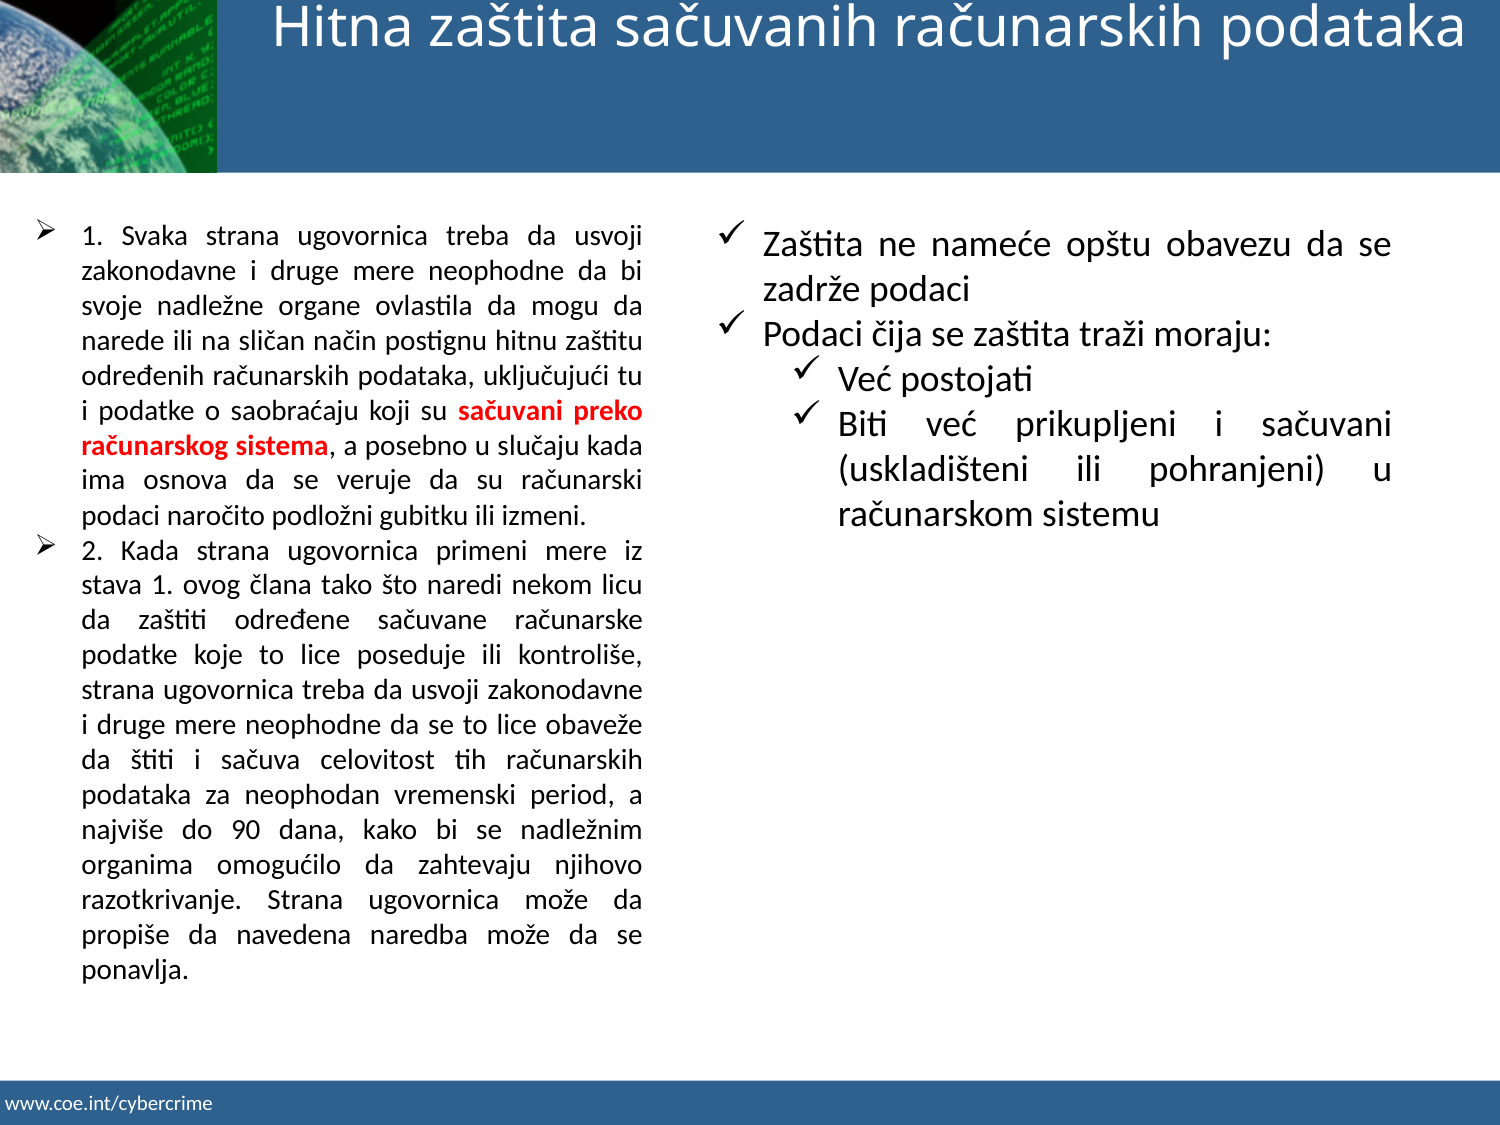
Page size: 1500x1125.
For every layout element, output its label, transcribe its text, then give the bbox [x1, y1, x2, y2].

text_box Hitna zaštita sačuvanih računarskih podataka [230, 0, 1483, 65]
text_box Zaštita ne nameće opštu obavezu da se zadrže podaci Podaci čija se zaštita traži moraju: Već postojati Biti već prikupljeni i sačuvani (uskladišteni ili pohranjeni) u računarskom sistemu [701, 211, 1408, 541]
picture [0, 0, 217, 173]
text_box 1. Svaka strana ugovornica treba da usvoji zakonodavne i druge mere neophodne da bi svoje nadležne organe ovlastila da mogu da narede ili na sličan način postignu hitnu zaštitu određenih računarskih podataka, uključujući tu i podatke o saobraćaju koji su sačuvani preko računarskog sistema, a posebno u slučaju kada ima osnova da se veruje da su računarski podaci naročito podložni gubitku ili izmeni. 2. Kada strana ugovornica primeni mere iz stava 1. ovog člana tako što naredi nekom licu da zaštiti određene sačuvane računarske podatke koje to lice poseduje ili kontroliše, strana ugovornica treba da usvoji zakonodavne i druge mere neophodne da se to lice obaveže da štiti i sačuva celovitost tih računarskih podataka za neophodan vremenski period, a najviše do 90 dana, kako bi se nadležnim organima omogućilo da zahtevaju njihovo razotkrivanje. Strana ugovornica može da propiše da navedena naredba može da se ponavlja. [19, 208, 658, 993]
